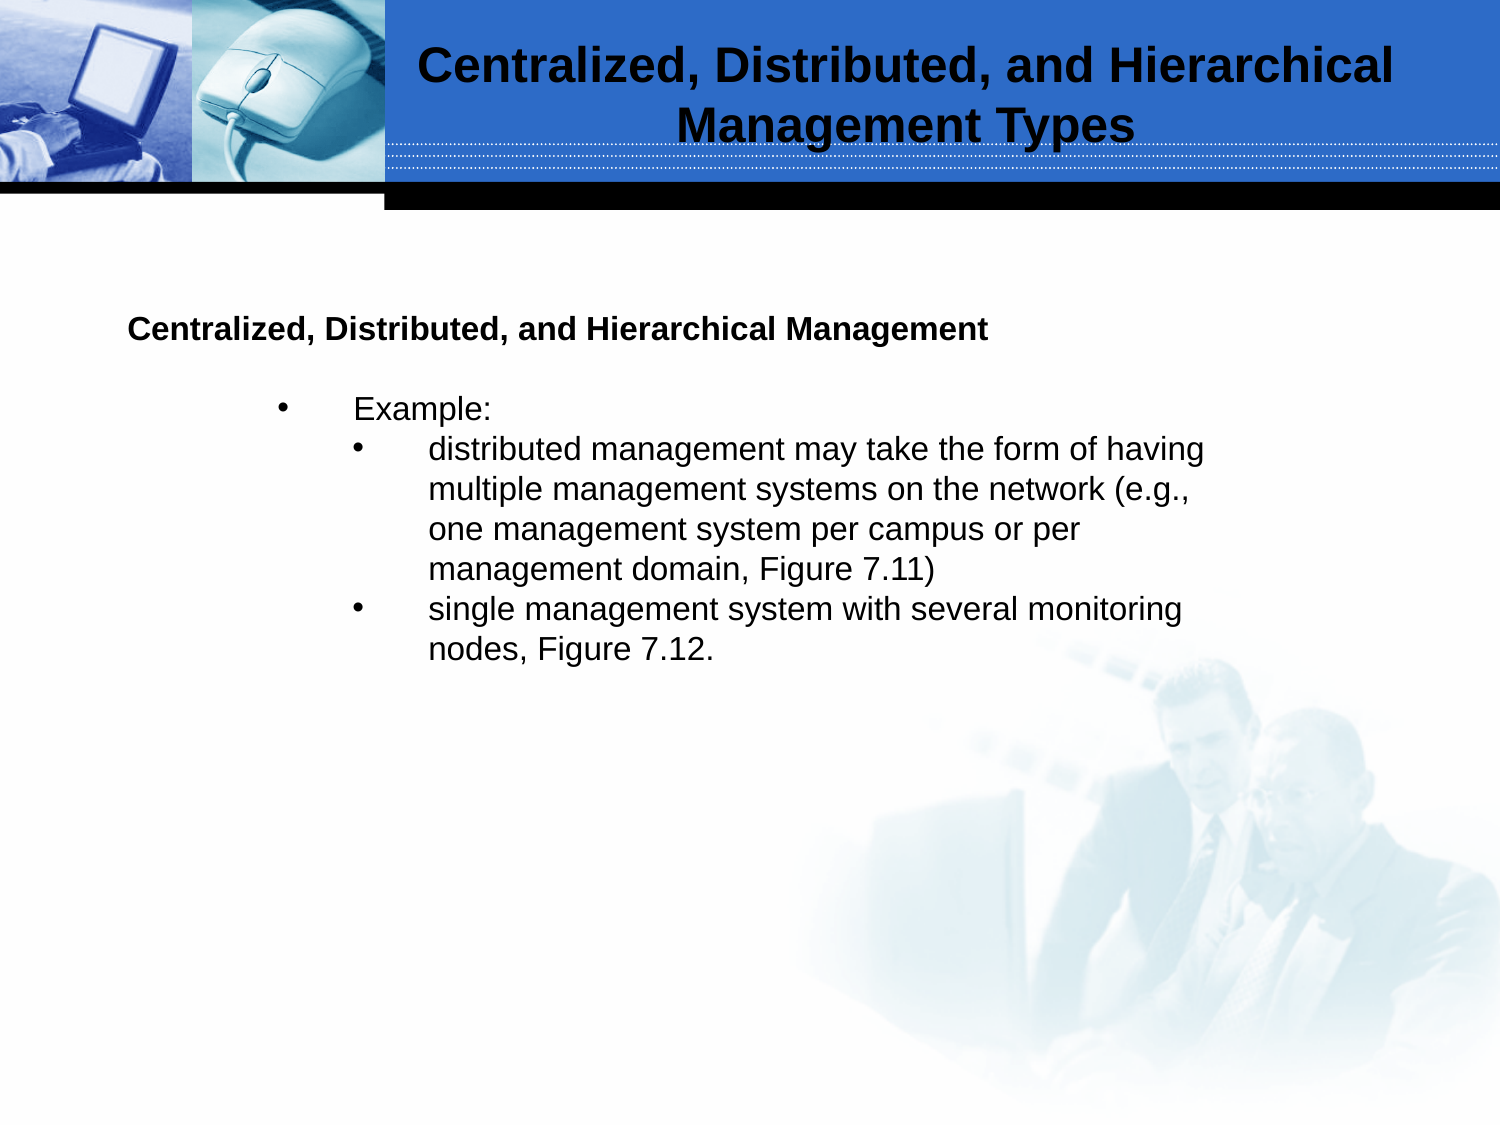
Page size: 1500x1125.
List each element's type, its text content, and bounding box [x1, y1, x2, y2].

picture [0, 0, 385, 181]
picture [0, 194, 1500, 1125]
text_box Centralized, Distributed, and Hierarchical Management Example: distributed management may take the form of having multiple management systems on the network (e.g., one management system per campus or per management domain, Figure 7.11) single management system with several monitoring nodes, Figure 7.12. [112, 299, 1263, 714]
title Centralized, Distributed, and Hierarchical Management Types [275, 24, 1500, 228]
